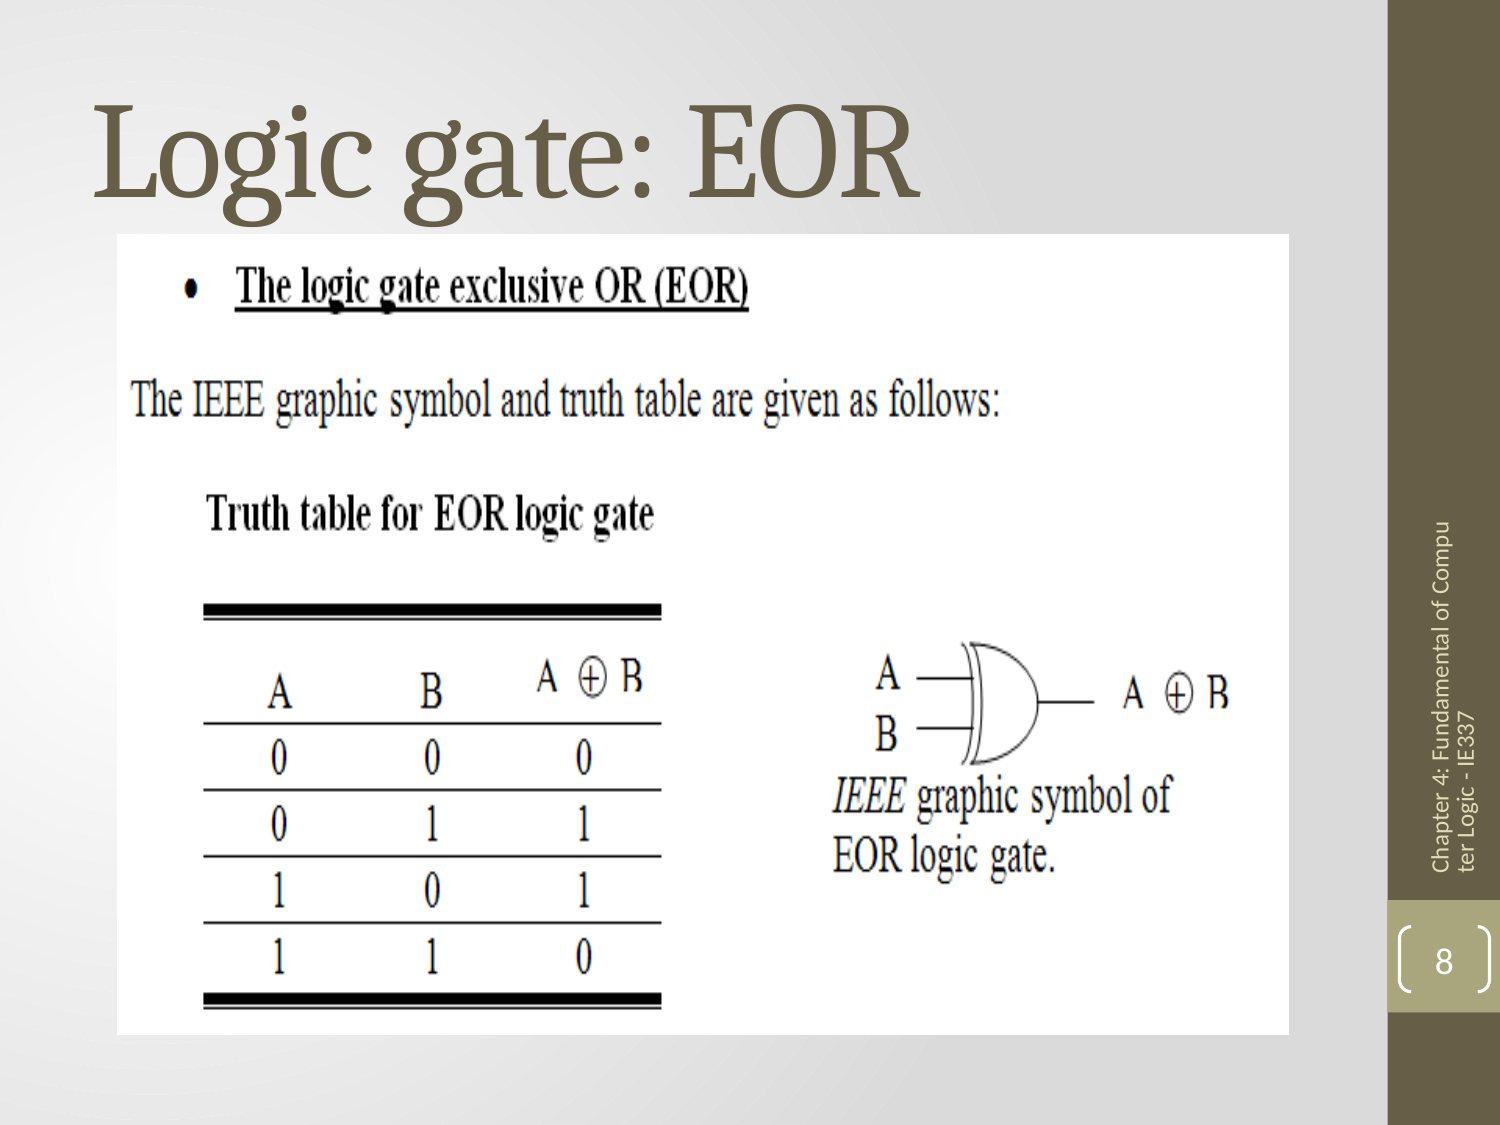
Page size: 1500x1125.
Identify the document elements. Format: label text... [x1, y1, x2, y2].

text_box Logic gate: EOR [75, 45, 1325, 233]
picture [116, 233, 1290, 1036]
footer Chapter 4: Fundamental of Computer Logic - IE337 [1408, 500, 1469, 889]
slide_number 8 [1397, 925, 1492, 994]
